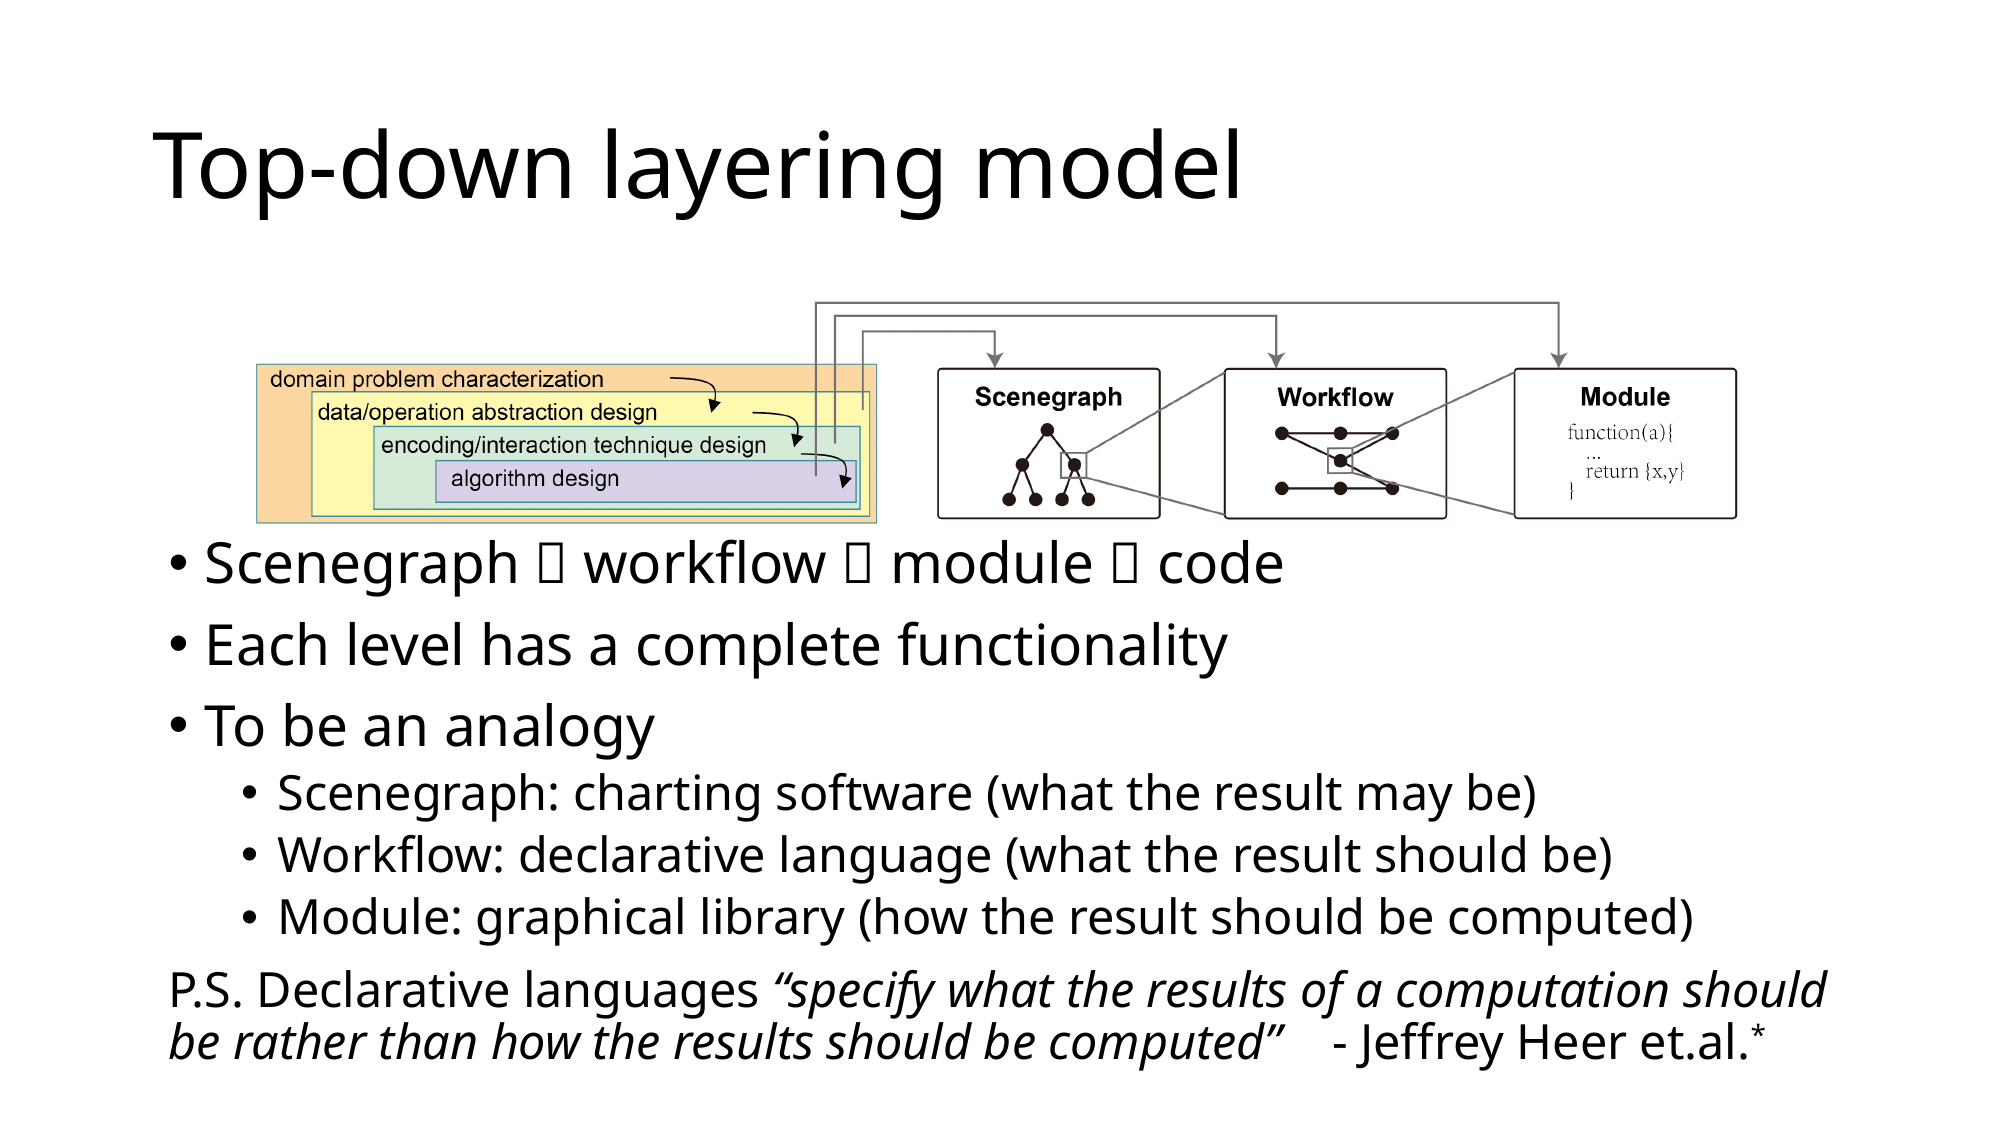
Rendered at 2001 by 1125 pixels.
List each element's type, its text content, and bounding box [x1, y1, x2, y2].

list Scenegraph  workflow  module  code Each level has a complete functionality To be an analogy Scenegraph: charting software (what the result may be) Workflow: declarative language (what the result should be) Module: graphical library (how the result should be computed) P.S. Declarative languages “specify what the results of a computation should be rather than how the results should be computed” - Jeffrey Heer et.al.* [153, 527, 1863, 1085]
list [213, 294, 1750, 543]
title Top-down layering model [137, 59, 1863, 278]
